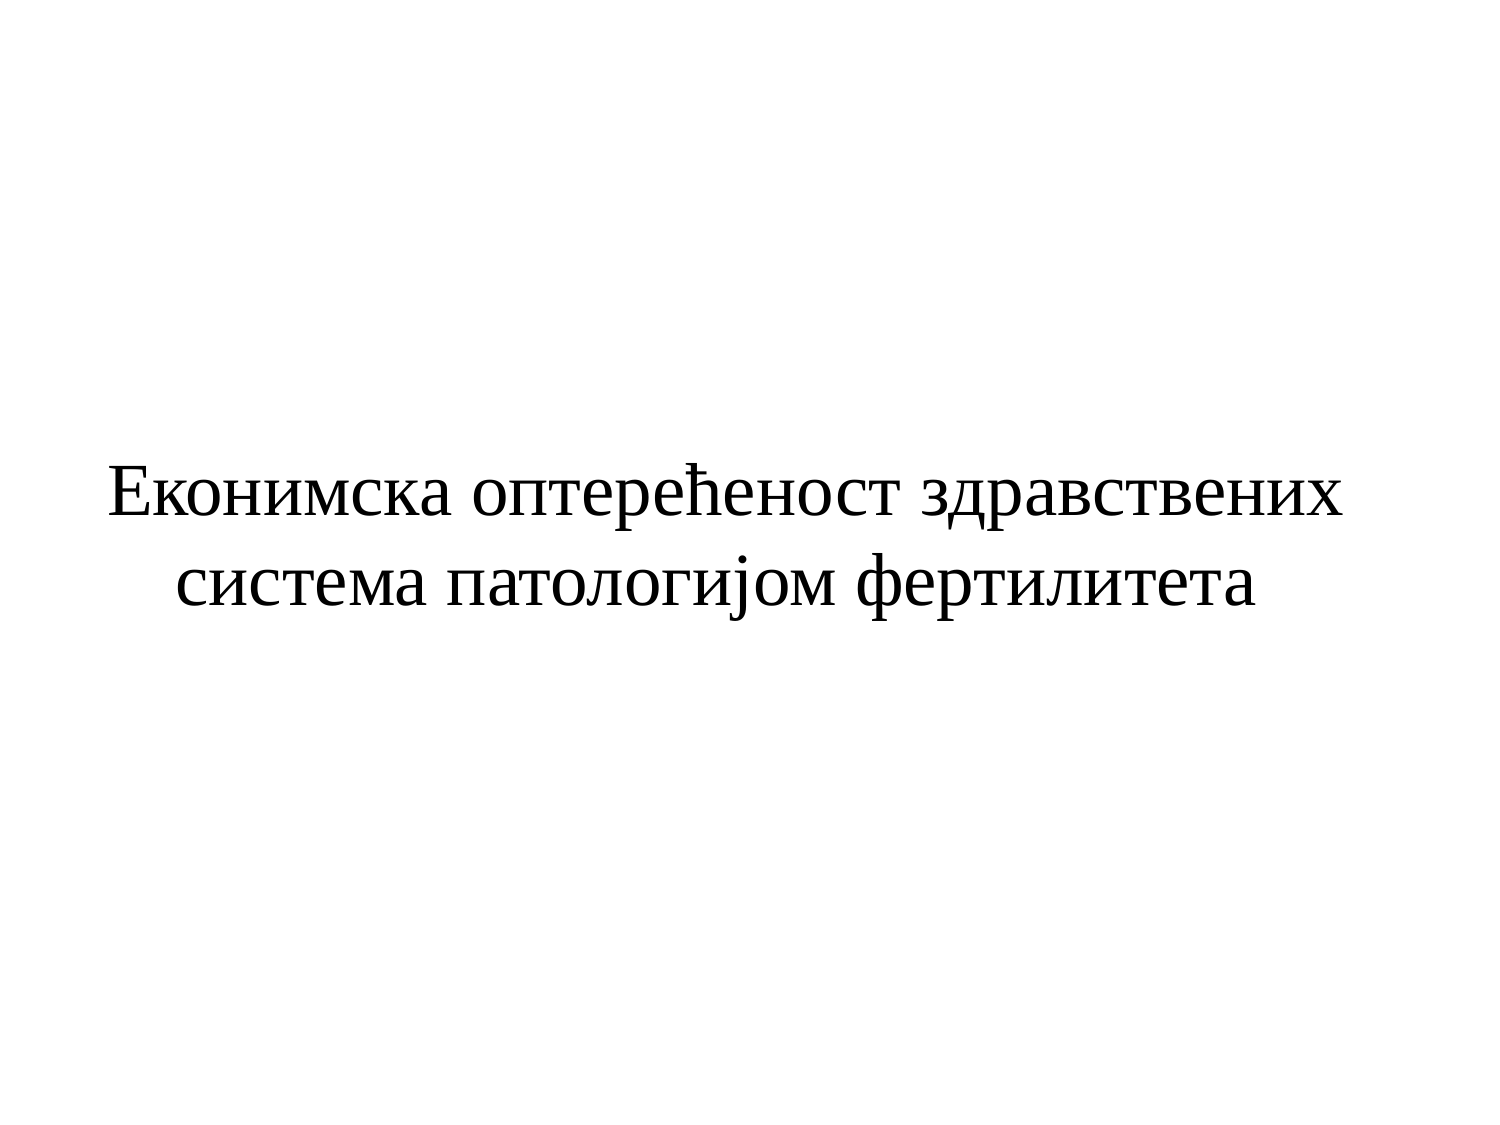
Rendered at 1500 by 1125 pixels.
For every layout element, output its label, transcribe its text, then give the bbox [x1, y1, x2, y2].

text_box Еконимска оптерећеност здравствених система патологијом фертилитета [88, 432, 1365, 628]
